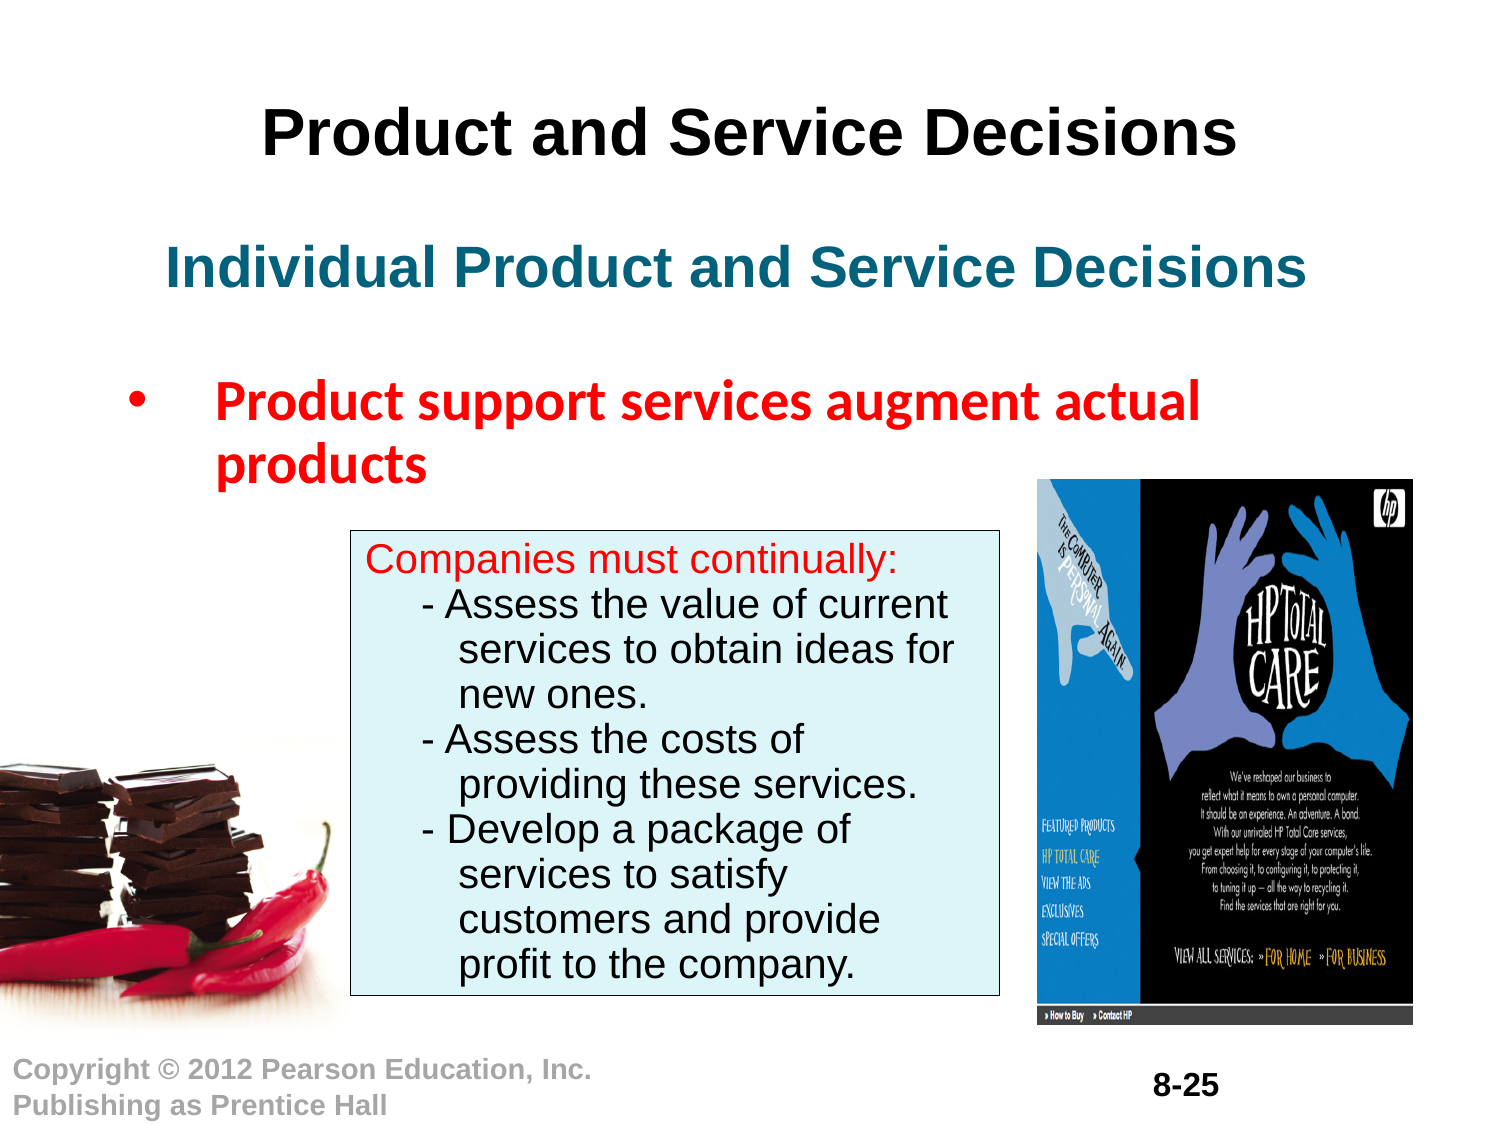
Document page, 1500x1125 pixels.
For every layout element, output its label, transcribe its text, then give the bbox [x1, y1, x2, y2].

picture [0, 737, 112, 1038]
list Individual Product and Service Decisions [149, 212, 1326, 326]
list Product support services augment actual products [112, 362, 1388, 1038]
title Product and Service Decisions [112, 37, 1388, 226]
picture [1037, 479, 1413, 1026]
